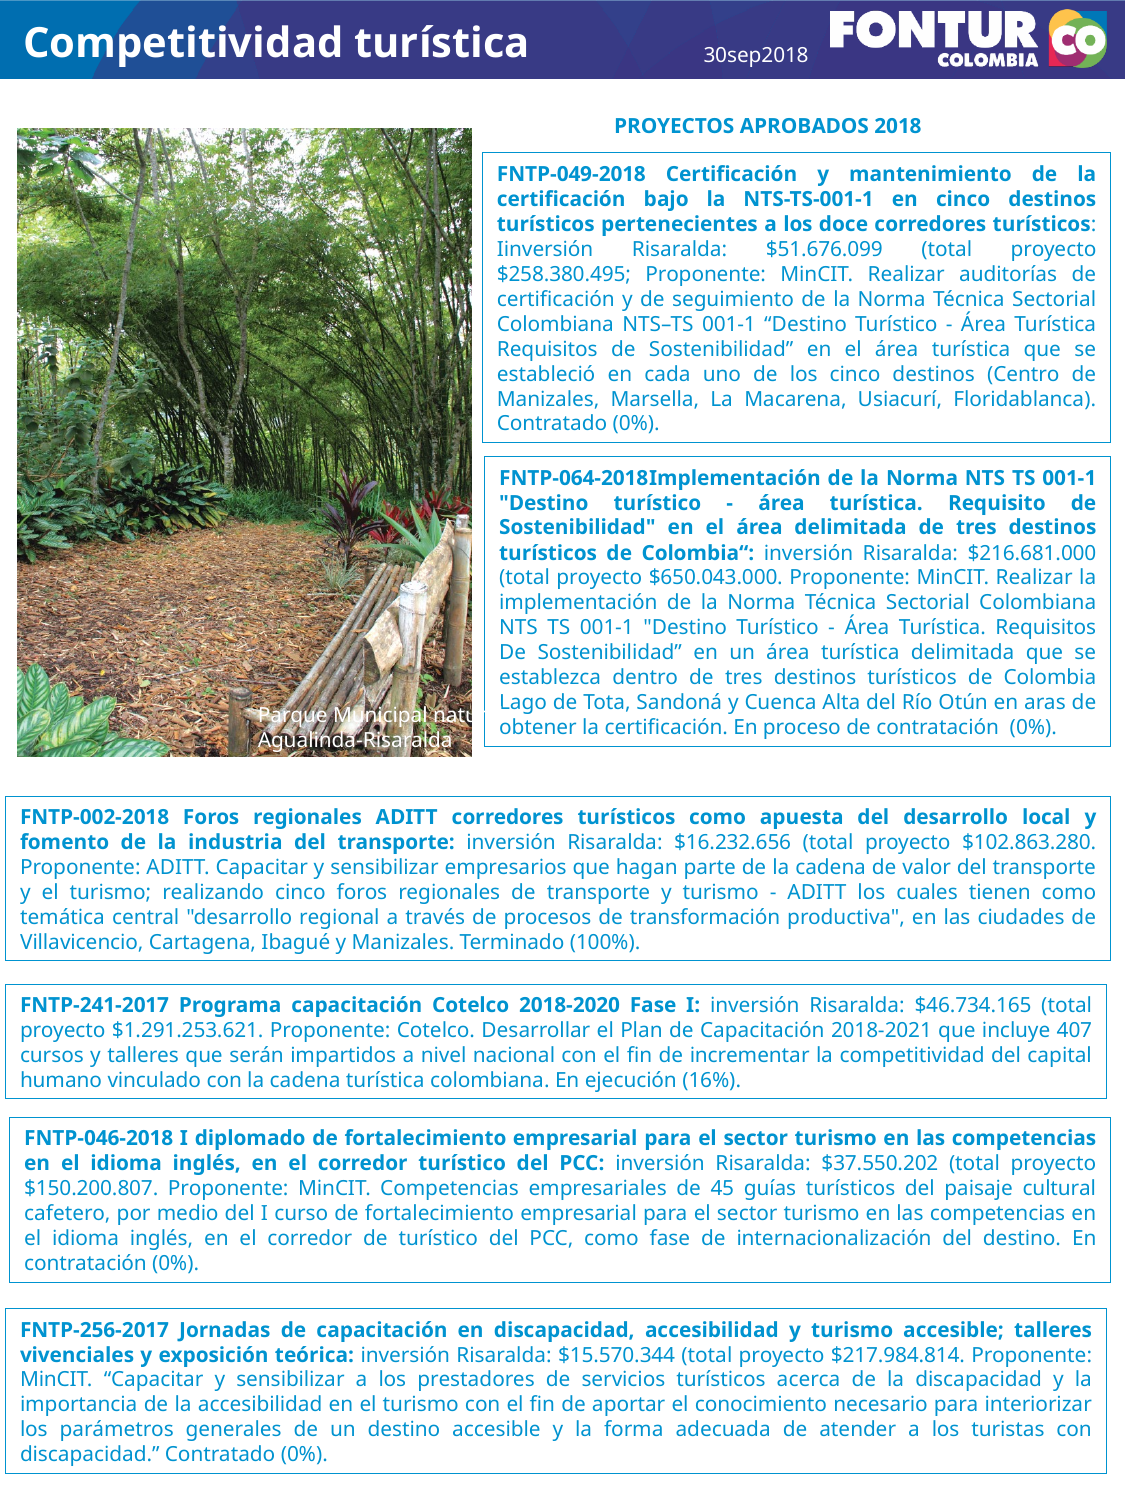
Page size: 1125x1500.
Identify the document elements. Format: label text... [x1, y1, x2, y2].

text_box FNTP-064-2018 Implementación de la Norma NTS TS 001-1 "Destino turístico - área turística. Requisito de Sostenibilidad" en el área delimitada de tres destinos turísticos de Colombia“: inversión Risaralda: $216.681.000 (total proyecto $650.043.000. Proponente: MinCIT. Realizar la implementación de la Norma Técnica Sectorial Colombiana NTS TS 001-1 "Destino Turístico - Área Turística. Requisitos De Sostenibilidad” en un área turística delimitada que se establezca dentro de tres destinos turísticos de Colombia Lago de Tota, Sandoná y Cuenca Alta del Río Otún en aras de obtener la certificación. En proceso de contratación (0%). [484, 456, 1111, 747]
text_box Parque Municipal natural Agualinda-Risaralda [243, 694, 536, 760]
text_box FNTP-002-2018 Foros regionales ADITT corredores turísticos como apuesta del desarrollo local y fomento de la industria del transporte: inversión Risaralda: $16.232.656 (total proyecto $102.863.280. Proponente: ADITT. Capacitar y sensibilizar empresarios que hagan parte de la cadena de valor del transporte y el turismo; realizando cinco foros regionales de transporte y turismo - ADITT los cuales tienen como temática central "desarrollo regional a través de procesos de transformación productiva", en las ciudades de Villavicencio, Cartagena, Ibagué y Manizales. Terminado (100%). [5, 796, 1111, 961]
text_box FNTP-241-2017 Programa capacitación Cotelco 2018-2020 Fase I: inversión Risaralda: $46.734.165 (total proyecto $1.291.253.621. Proponente: Cotelco. Desarrollar el Plan de Capacitación 2018-2021 que incluye 407 cursos y talleres que serán impartidos a nivel nacional con el fin de incrementar la competitividad del capital humano vinculado con la cadena turística colombiana. En ejecución (16%). [5, 984, 1107, 1099]
text_box PROYECTOS APROBADOS 2018 [599, 104, 1063, 145]
text_box FNTP-046-2018 I diplomado de fortalecimiento empresarial para el sector turismo en las competencias en el idioma inglés, en el corredor turístico del PCC: inversión Risaralda: $37.550.202 (total proyecto $150.200.807. Proponente: MinCIT. Competencias empresariales de 45 guías turísticos del paisaje cultural cafetero, por medio del I curso de fortalecimiento empresarial para el sector turismo en las competencias en el idioma inglés, en el corredor de turístico del PCC, como fase de internacionalización del destino. En contratación (0%). [9, 1117, 1111, 1283]
picture [0, 0, 1125, 79]
picture [17, 128, 472, 757]
text_box FNTP-049-2018 Certificación y mantenimiento de la certificación bajo la NTS-TS-001-1 en cinco destinos turísticos pertenecientes a los doce corredores turísticos: Iinversión Risaralda: $51.676.099 (total proyecto $258.380.495; Proponente: MinCIT. Realizar auditorías de certificación y de seguimiento de la Norma Técnica Sectorial Colombiana NTS–TS 001-1 “Destino Turístico - Área Turística Requisitos de Sostenibilidad” en el área turística que se estableció en cada uno de los cinco destinos (Centro de Manizales, Marsella, La Macarena, Usiacurí, Floridablanca). Contratado (0%). [482, 152, 1111, 443]
text_box FNTP-256-2017 Jornadas de capacitación en discapacidad, accesibilidad y turismo accesible; talleres vivenciales y exposición teórica: inversión Risaralda: $15.570.344 (total proyecto $217.984.814. Proponente: MinCIT. “Capacitar y sensibilizar a los prestadores de servicios turísticos acerca de la discapacidad y la importancia de la accesibilidad en el turismo con el fin de aportar el conocimiento necesario para interiorizar los parámetros generales de un destino accesible y la forma adecuada de atender a los turistas con discapacidad.” Contratado (0%). [5, 1308, 1107, 1474]
